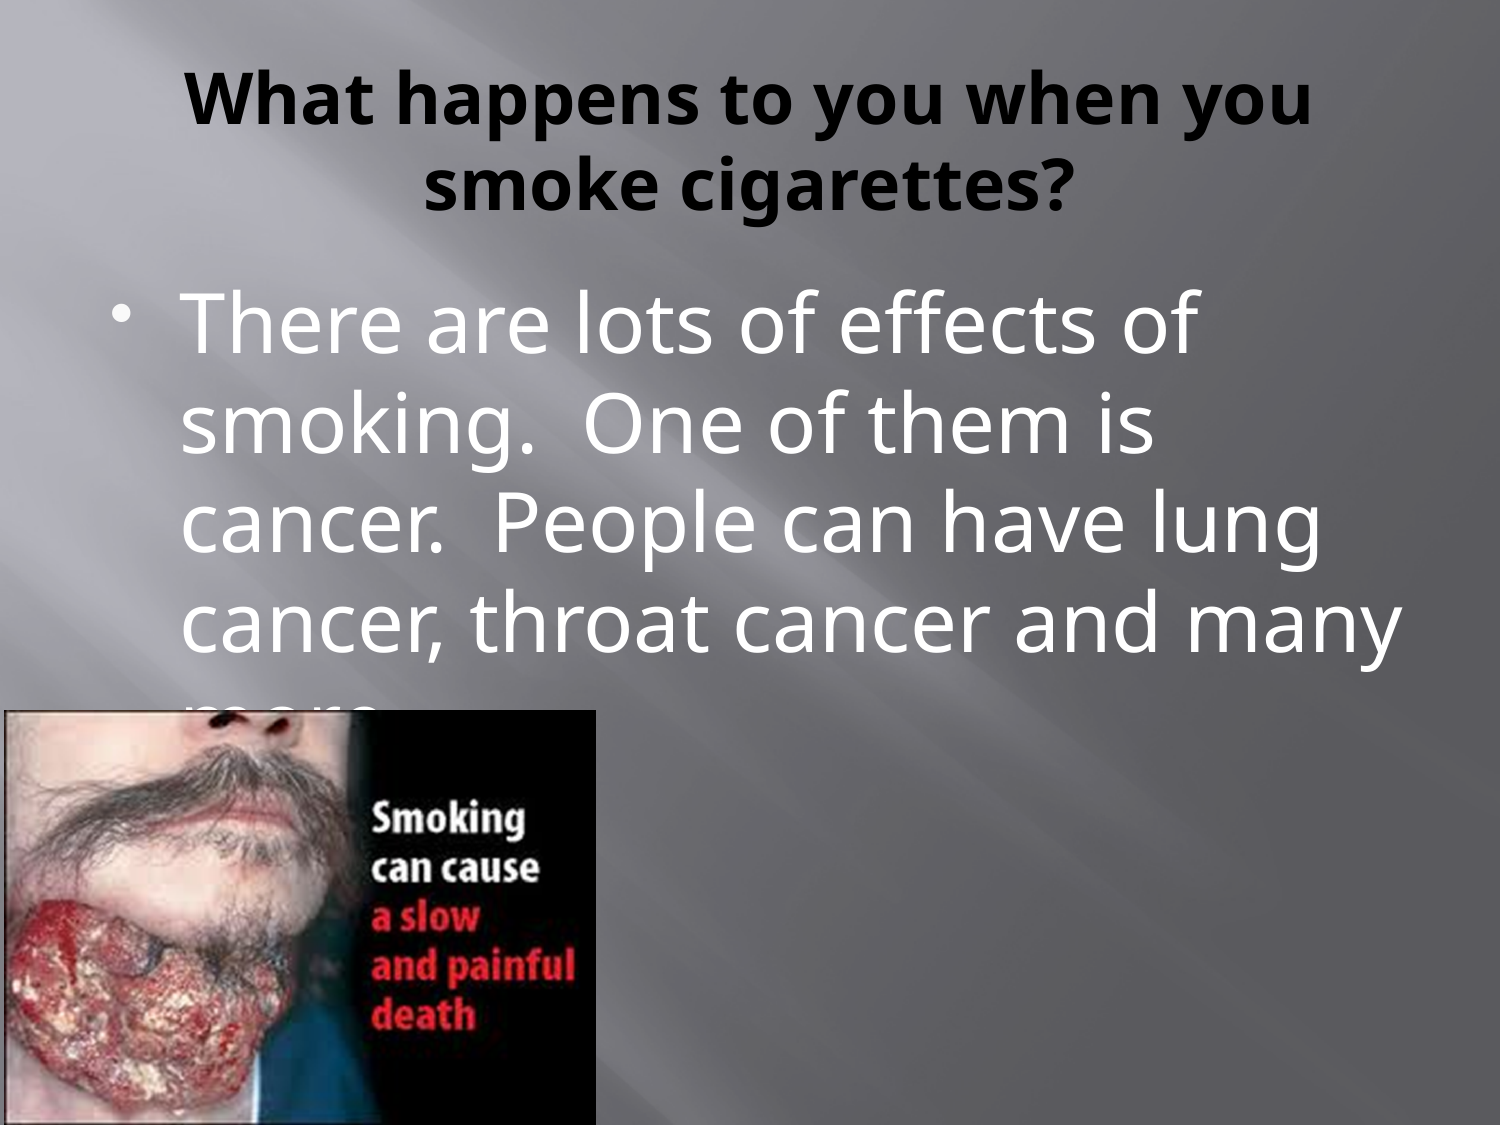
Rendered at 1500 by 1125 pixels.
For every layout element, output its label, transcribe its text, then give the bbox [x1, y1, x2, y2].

list There are lots of effects of smoking. One of them is cancer. People can have lung cancer, throat cancer and many more. [75, 262, 1425, 1035]
title What happens to you when you smoke cigarettes? [75, 45, 1425, 233]
picture [4, 710, 596, 1125]
